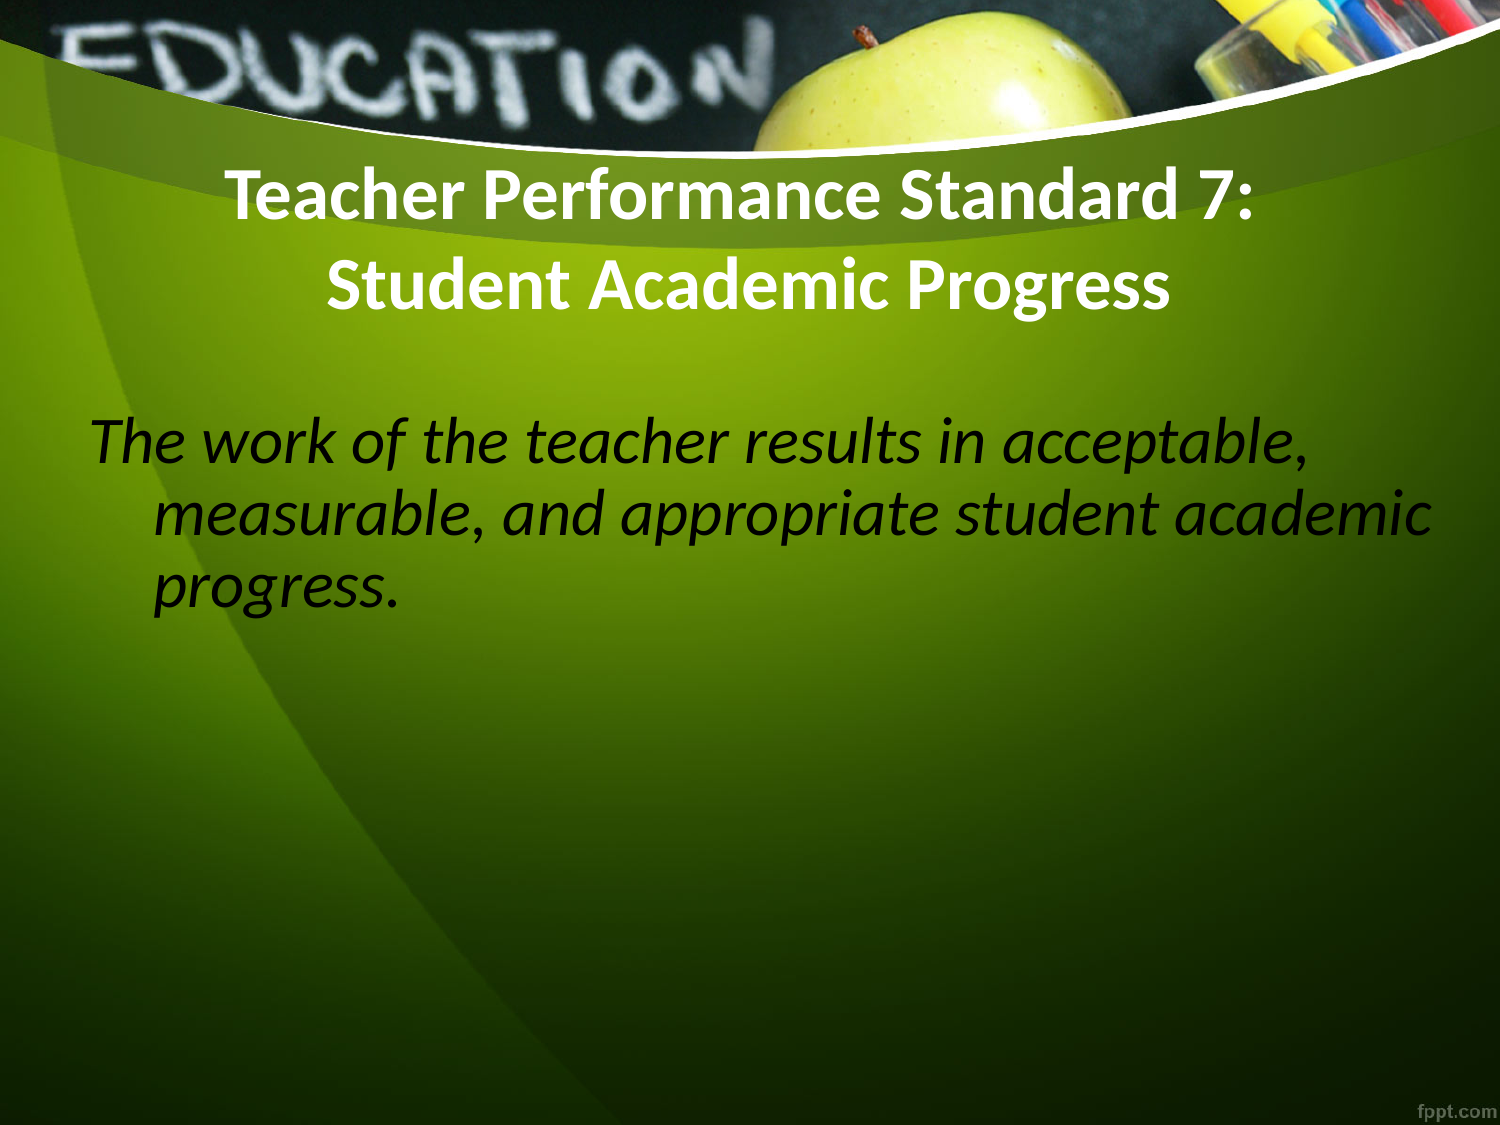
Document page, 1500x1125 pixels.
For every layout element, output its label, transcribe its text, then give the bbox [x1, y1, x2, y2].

picture [0, 0, 1500, 1125]
text_box The work of the teacher results in acceptable, measurable, and appropriate student academic progress. [73, 332, 1455, 958]
text_box Teacher Performance Standard 7: Student Academic Progress [111, 137, 1387, 325]
